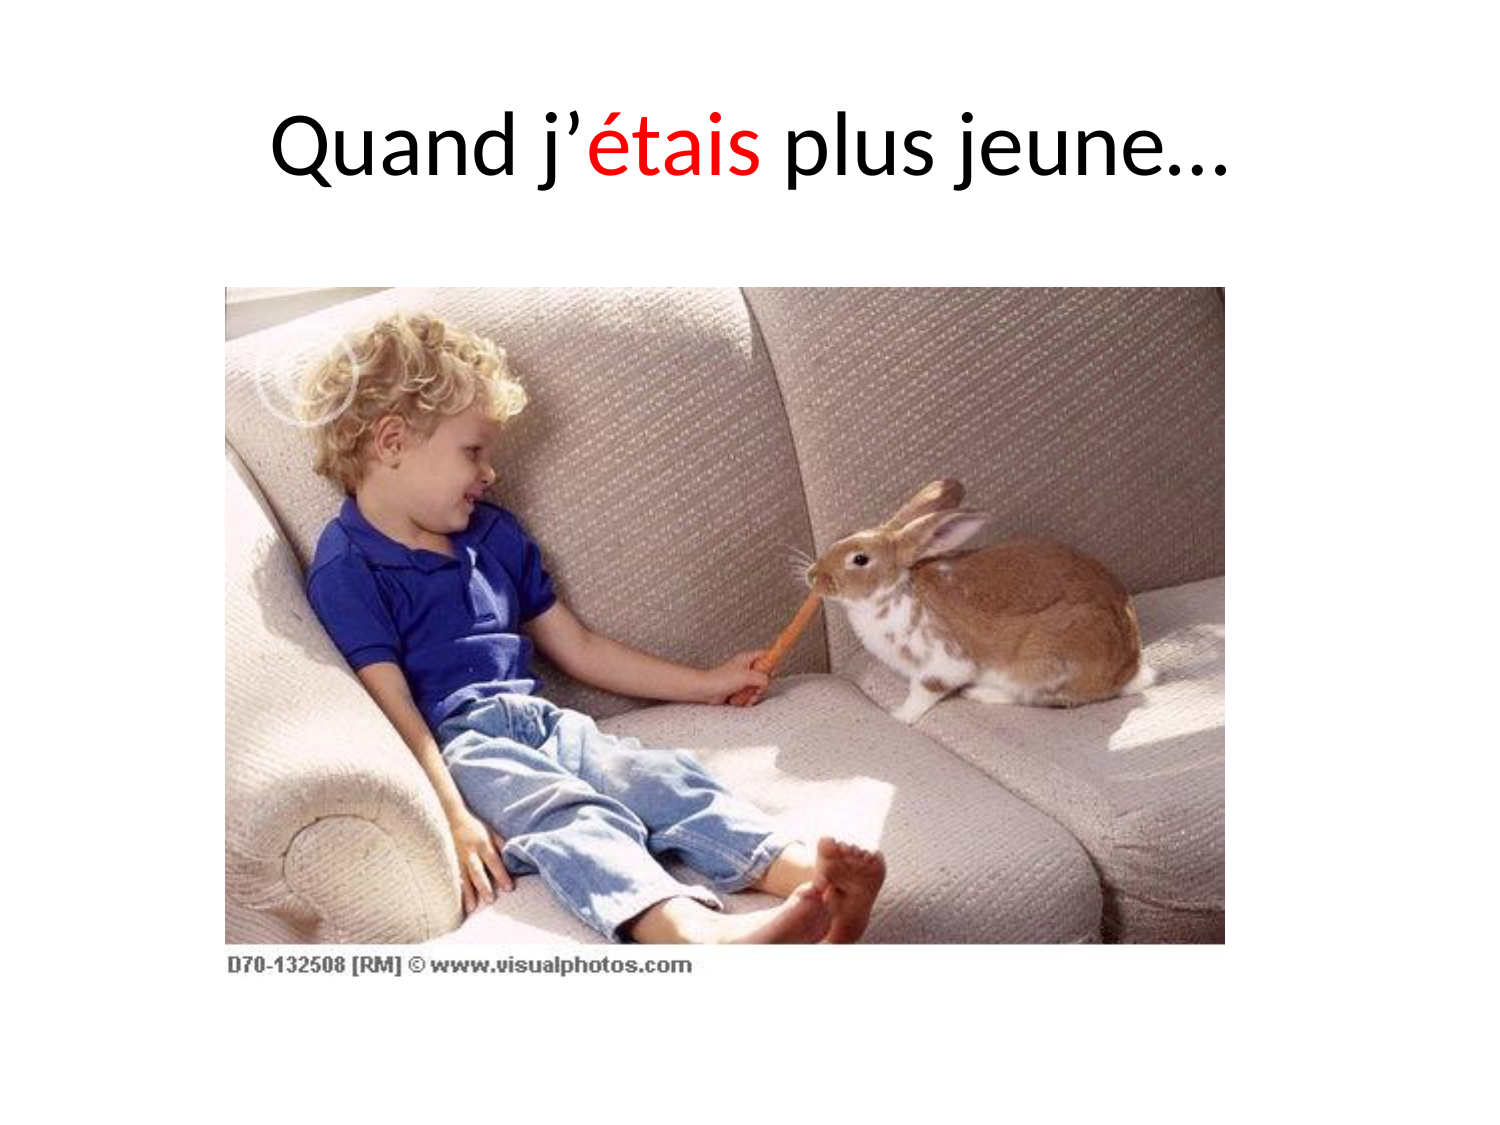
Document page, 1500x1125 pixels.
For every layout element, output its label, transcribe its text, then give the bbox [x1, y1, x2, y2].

title Quand j’étais plus jeune… [75, 45, 1425, 233]
picture [224, 287, 1226, 986]
